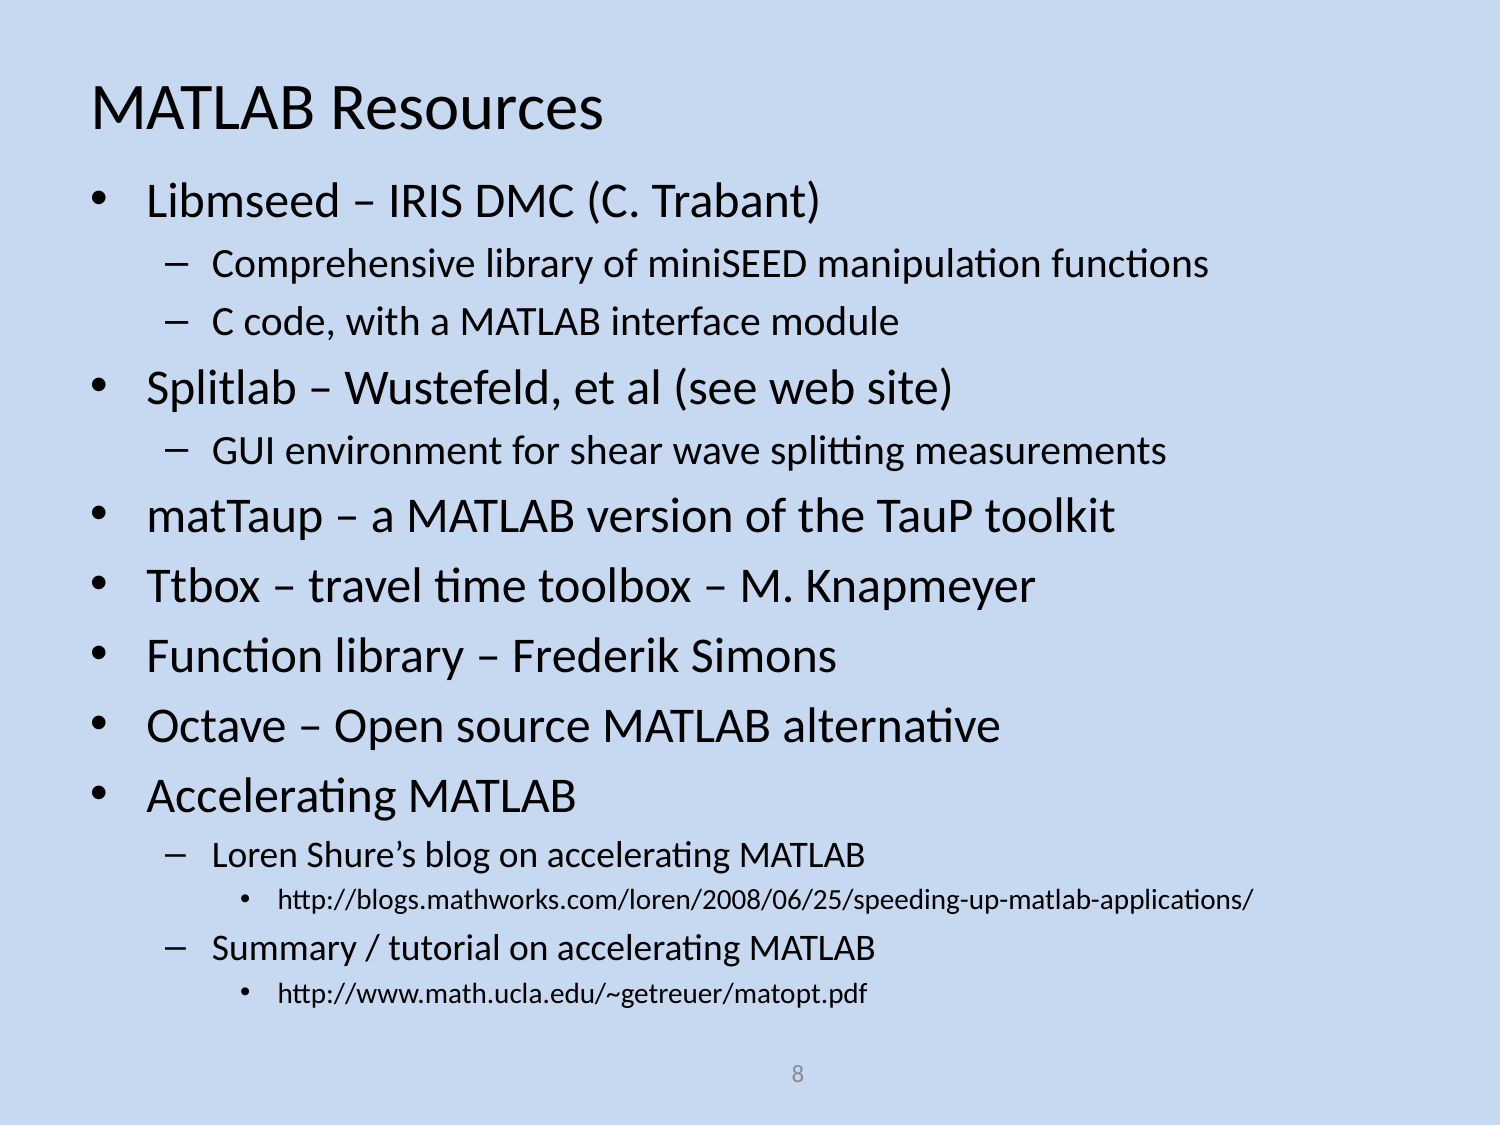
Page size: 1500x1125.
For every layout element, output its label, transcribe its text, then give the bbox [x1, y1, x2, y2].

slide_number 8 [622, 1042, 973, 1103]
title MATLAB Resources [75, 45, 1425, 160]
list Libmseed – IRIS DMC (C. Trabant) Comprehensive library of miniSEED manipulation functions C code, with a MATLAB interface module Splitlab – Wustefeld, et al (see web site) GUI environment for shear wave splitting measurements matTaup – a MATLAB version of the TauP toolkit Ttbox – travel time toolbox – M. Knapmeyer Function library – Frederik Simons Octave – Open source MATLAB alternative Accelerating MATLAB Loren Shure’s blog on accelerating MATLAB http://blogs.mathworks.com/loren/2008/06/25/speeding-up-matlab-applications/ Summary / tutorial on accelerating MATLAB http://www.math.ucla.edu/~getreuer/matopt.pdf [75, 160, 1425, 1021]
